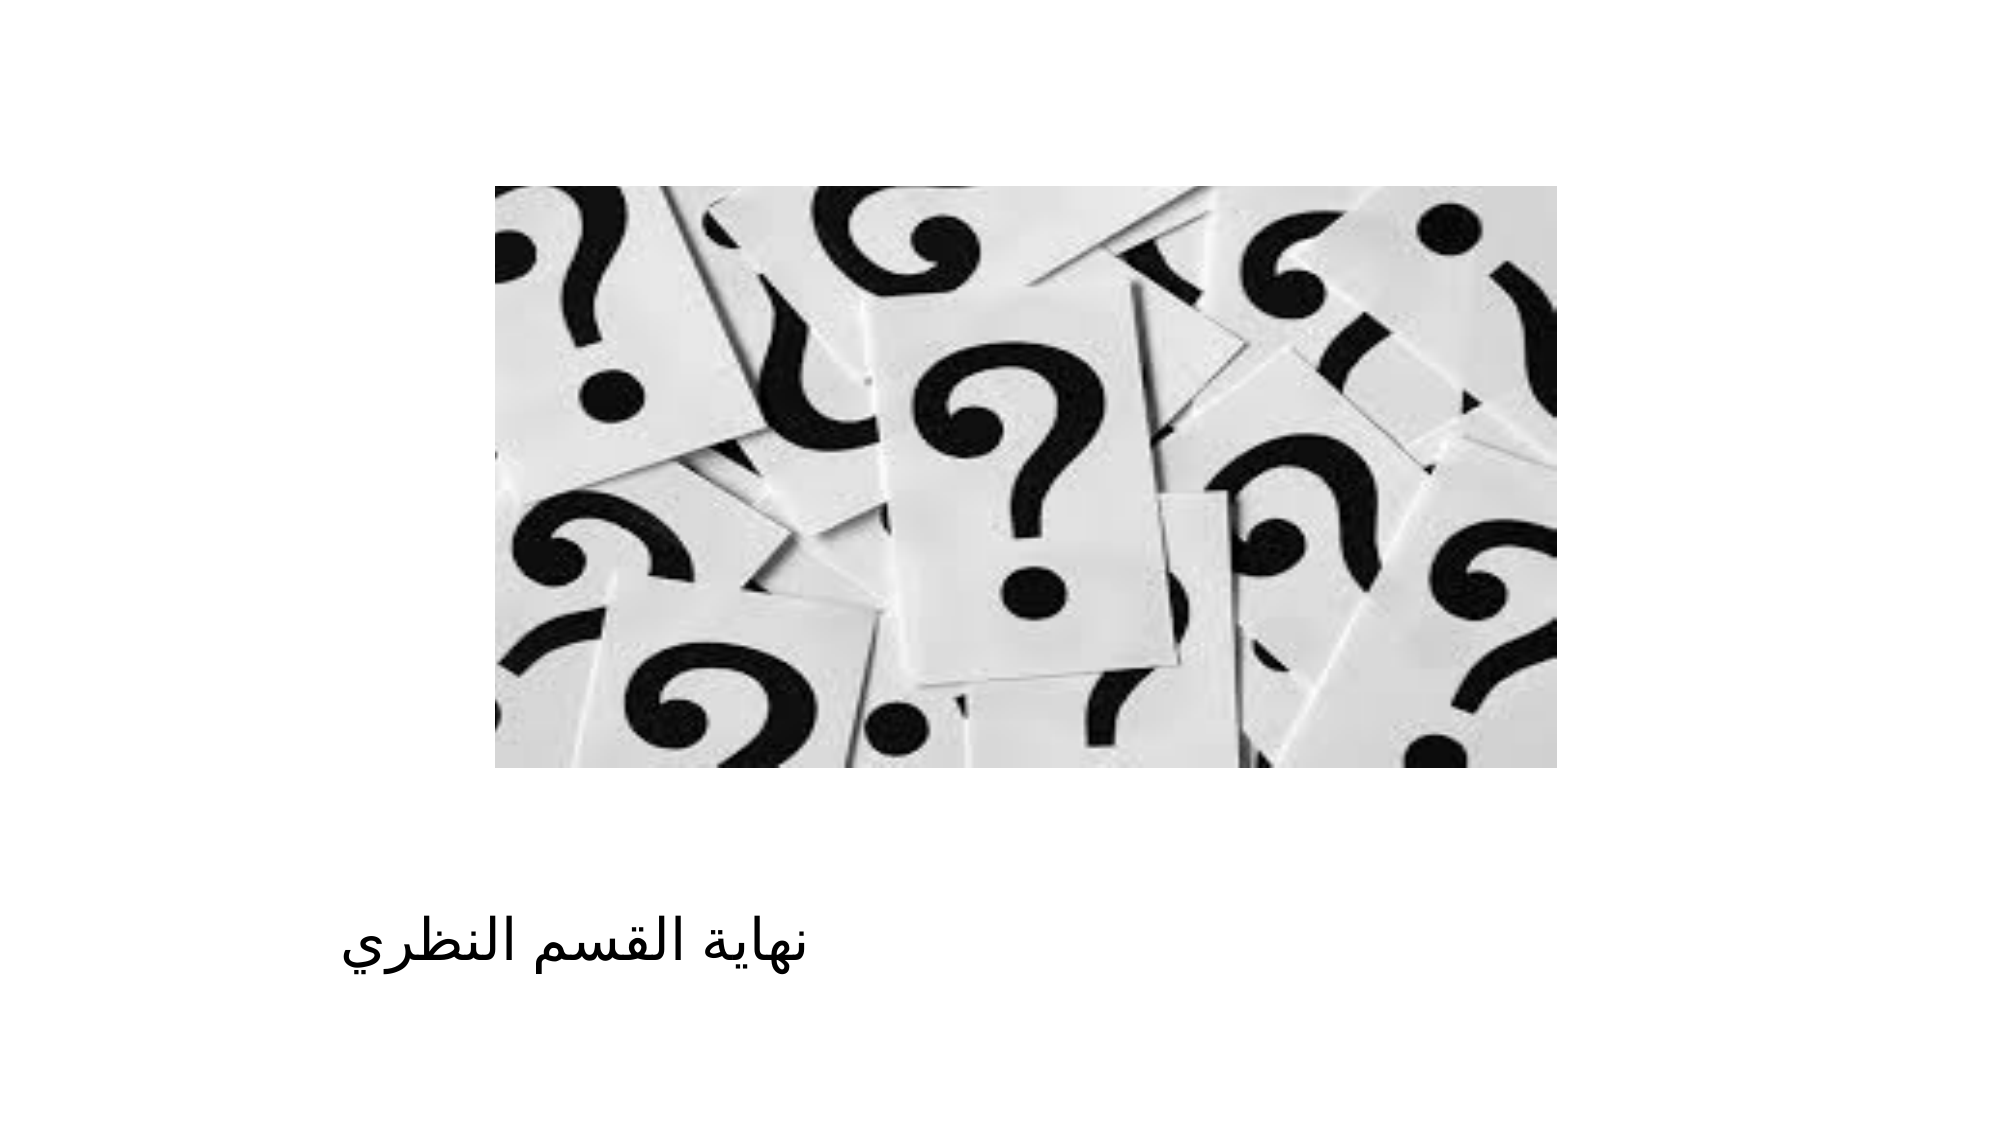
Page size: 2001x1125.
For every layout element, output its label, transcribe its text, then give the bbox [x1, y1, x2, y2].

text_box نهاية القسم النظري [325, 894, 826, 980]
picture [495, 186, 1557, 768]
